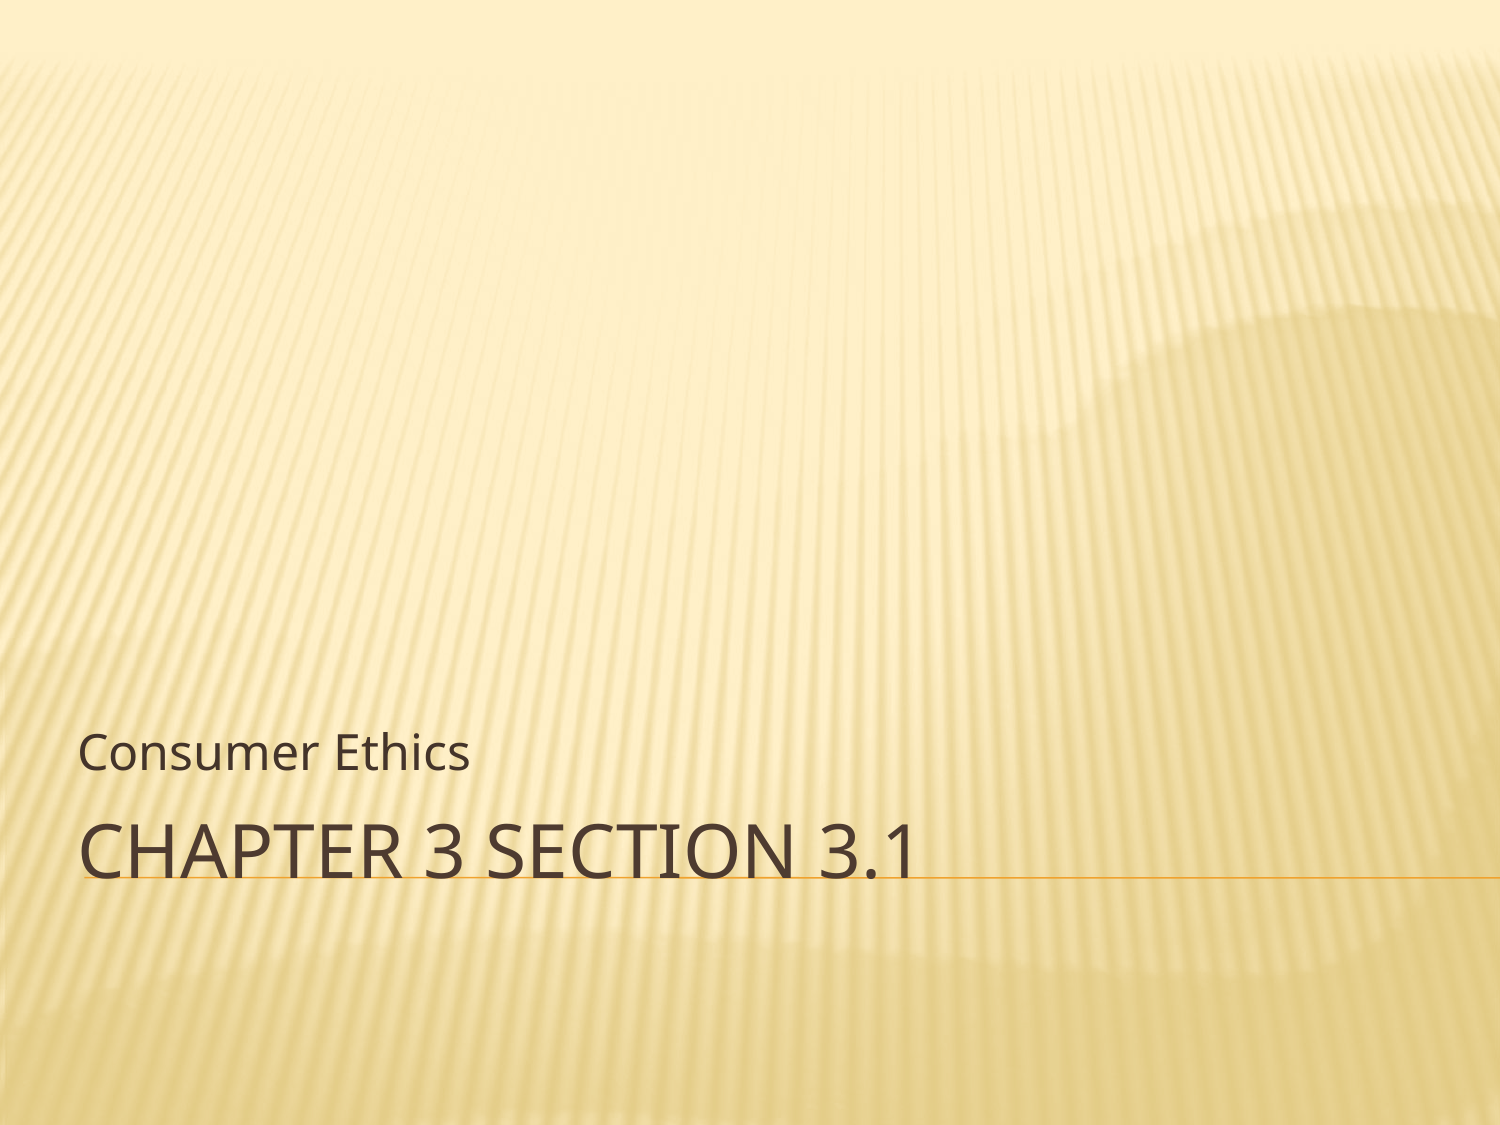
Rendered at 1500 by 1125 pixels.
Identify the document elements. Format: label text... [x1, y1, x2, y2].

title Chapter 3 Section 3.1 [62, 796, 1450, 997]
subtitle Consumer Ethics [62, 637, 1450, 788]
